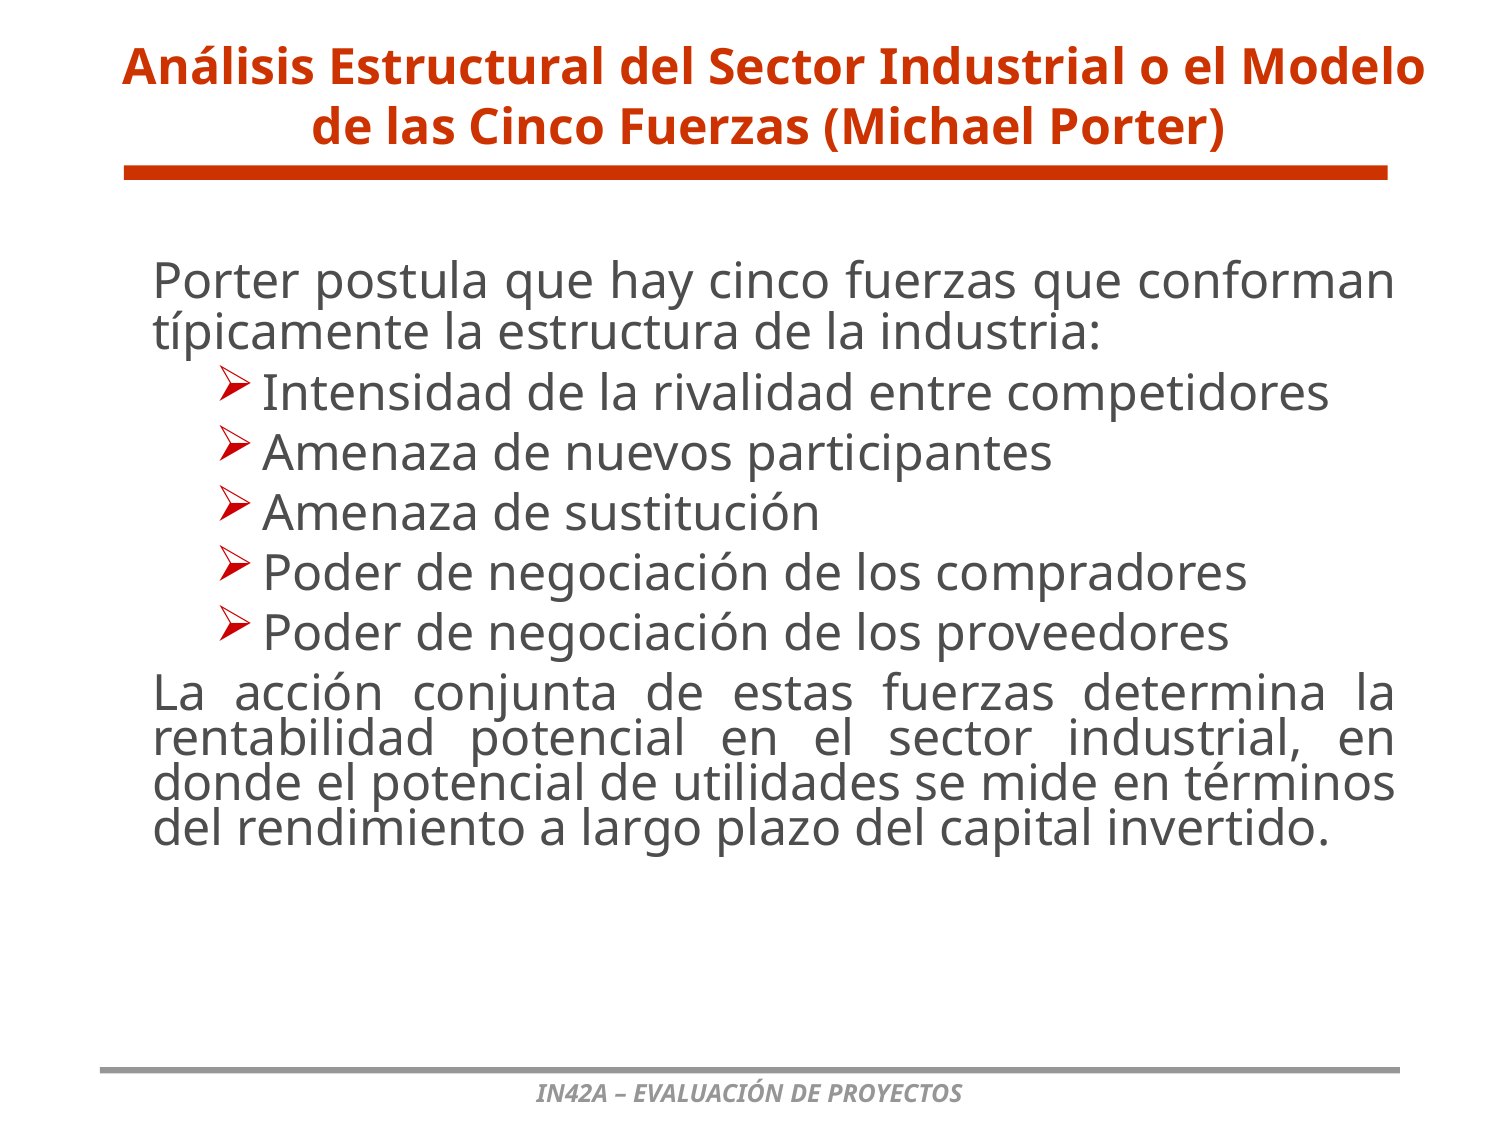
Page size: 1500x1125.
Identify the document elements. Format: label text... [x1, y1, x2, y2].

text_box Análisis Estructural del Sector Industrial o el Modelo de las Cinco Fuerzas (Michael Porter) [87, 7, 1463, 163]
text_box [222, 163, 253, 194]
text_box Porter postula que hay cinco fuerzas que conforman típicamente la estructura de la industria: Intensidad de la rivalidad entre competidores Amenaza de nuevos participantes Amenaza de sustitución Poder de negociación de los compradores Poder de negociación de los proveedores La acción conjunta de estas fuerzas determina la rentabilidad potencial en el sector industrial, en donde el potencial de utilidades se mide en términos del rendimiento a largo plazo del capital invertido. [74, 249, 1413, 1125]
